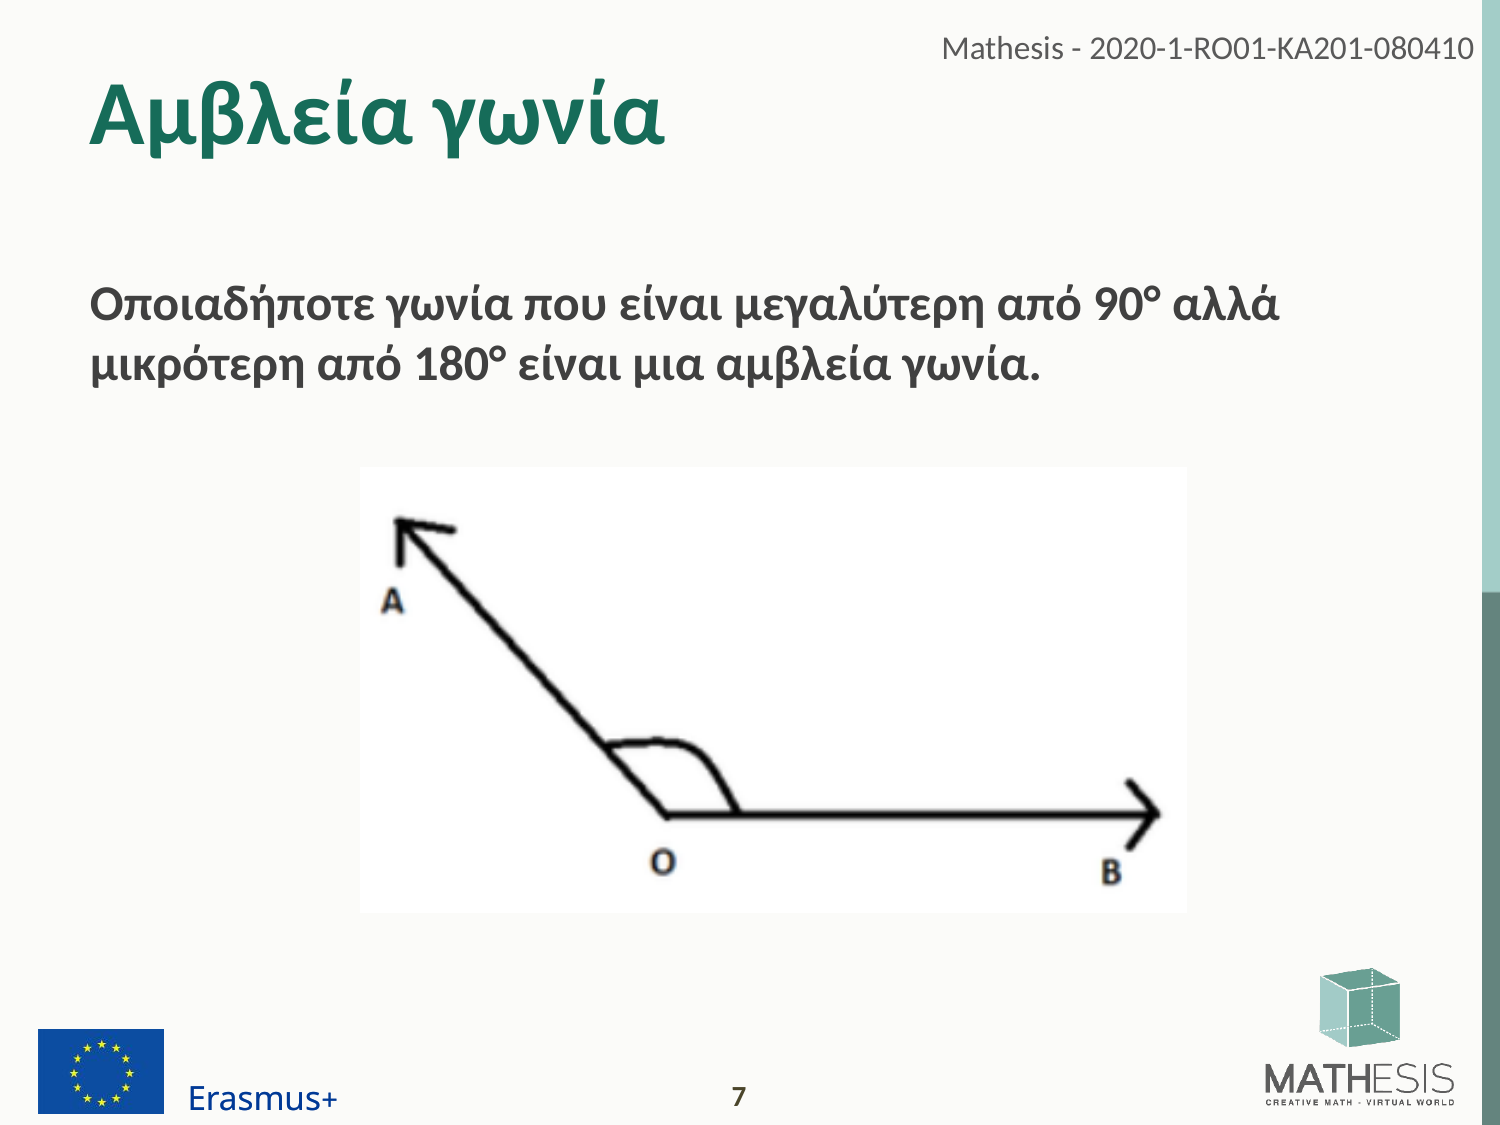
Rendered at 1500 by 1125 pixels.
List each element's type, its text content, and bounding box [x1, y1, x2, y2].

title Αμβλεία γωνία [75, 45, 1425, 233]
list Οποιαδήποτε γωνία που είναι μεγαλύτερη από 90° αλλά μικρότερη από 180° είναι μια αμβλεία γωνία. [75, 262, 1425, 1005]
picture [38, 1029, 164, 1114]
picture [359, 467, 1187, 913]
